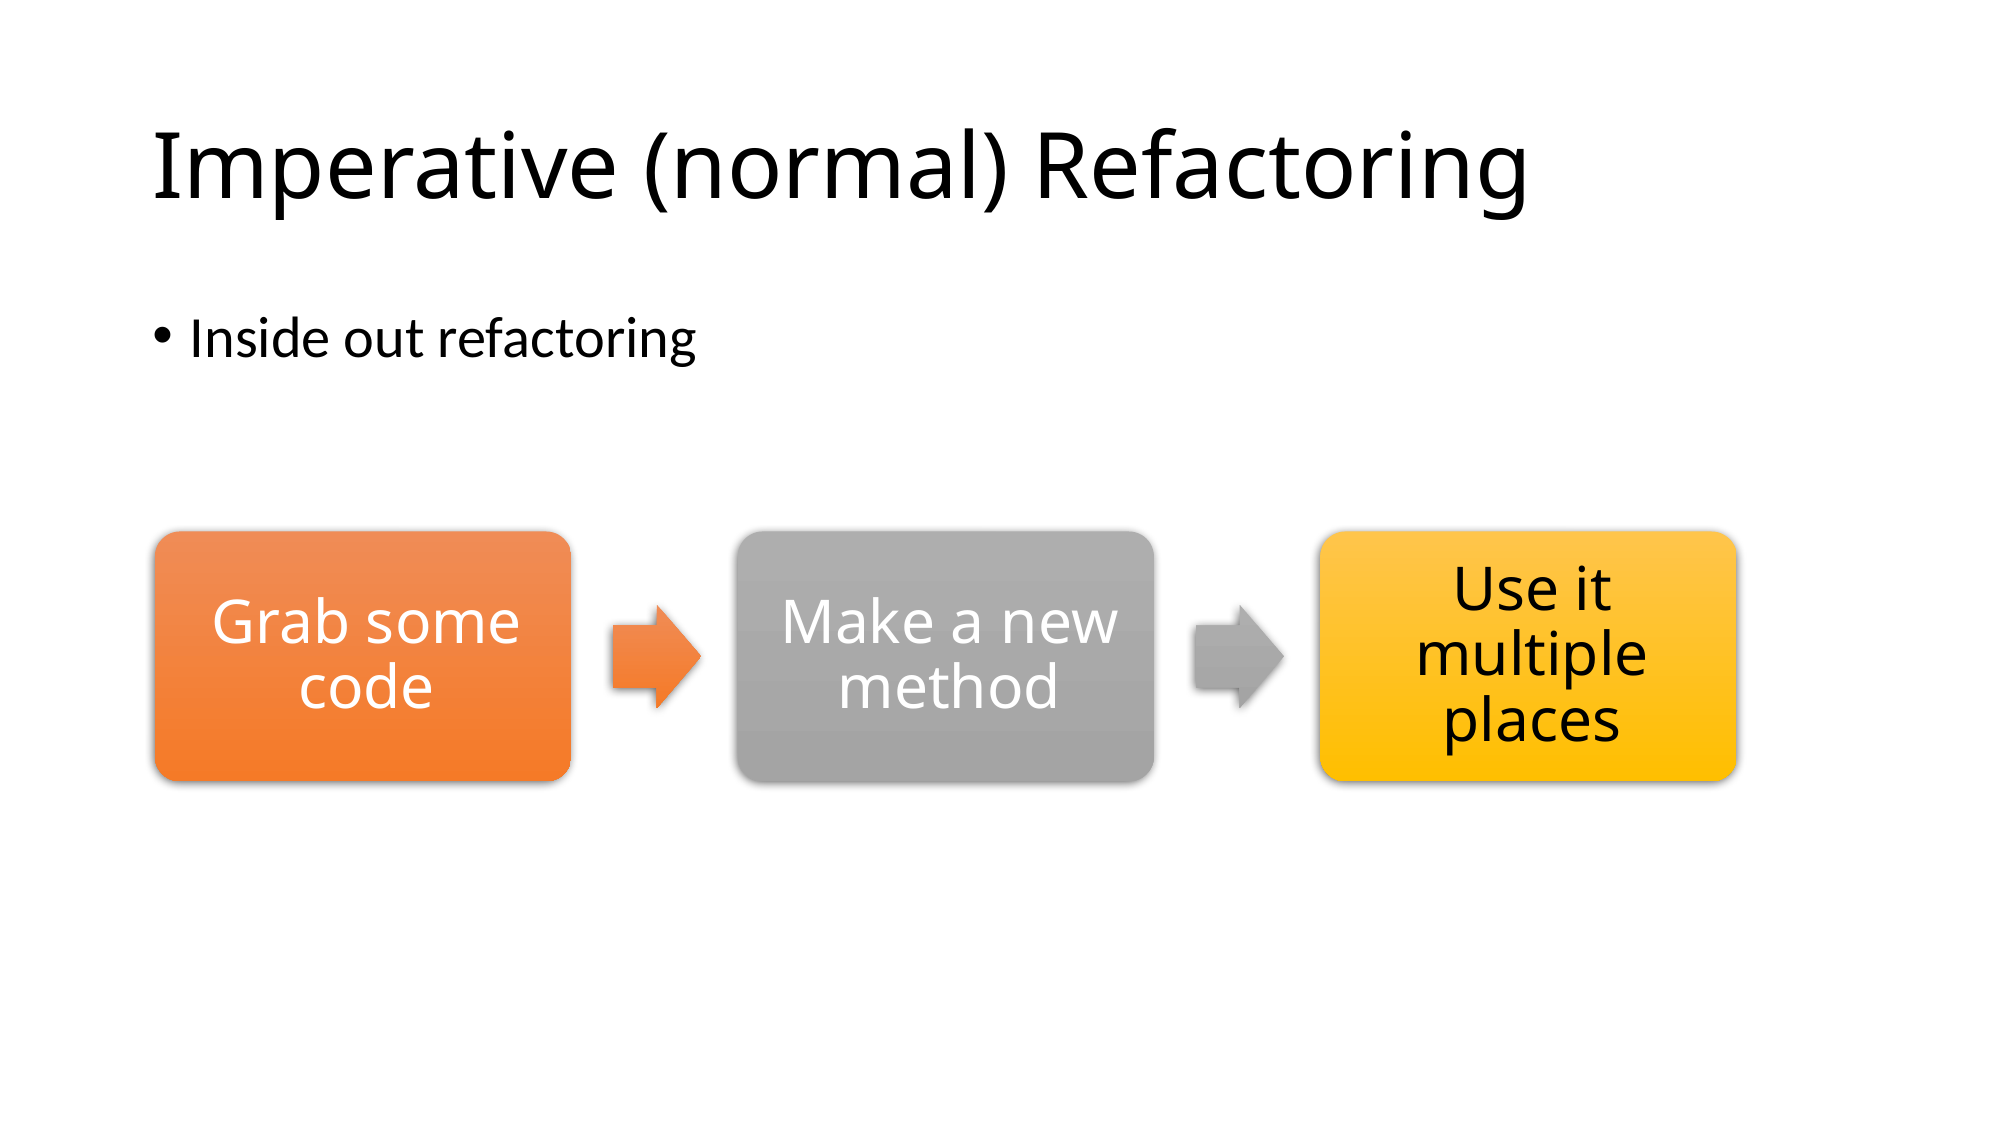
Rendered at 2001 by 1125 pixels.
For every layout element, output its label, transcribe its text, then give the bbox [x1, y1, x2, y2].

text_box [153, 357, 1739, 955]
title Imperative (normal) Refactoring [137, 59, 1863, 278]
list Inside out refactoring [137, 299, 1863, 1014]
